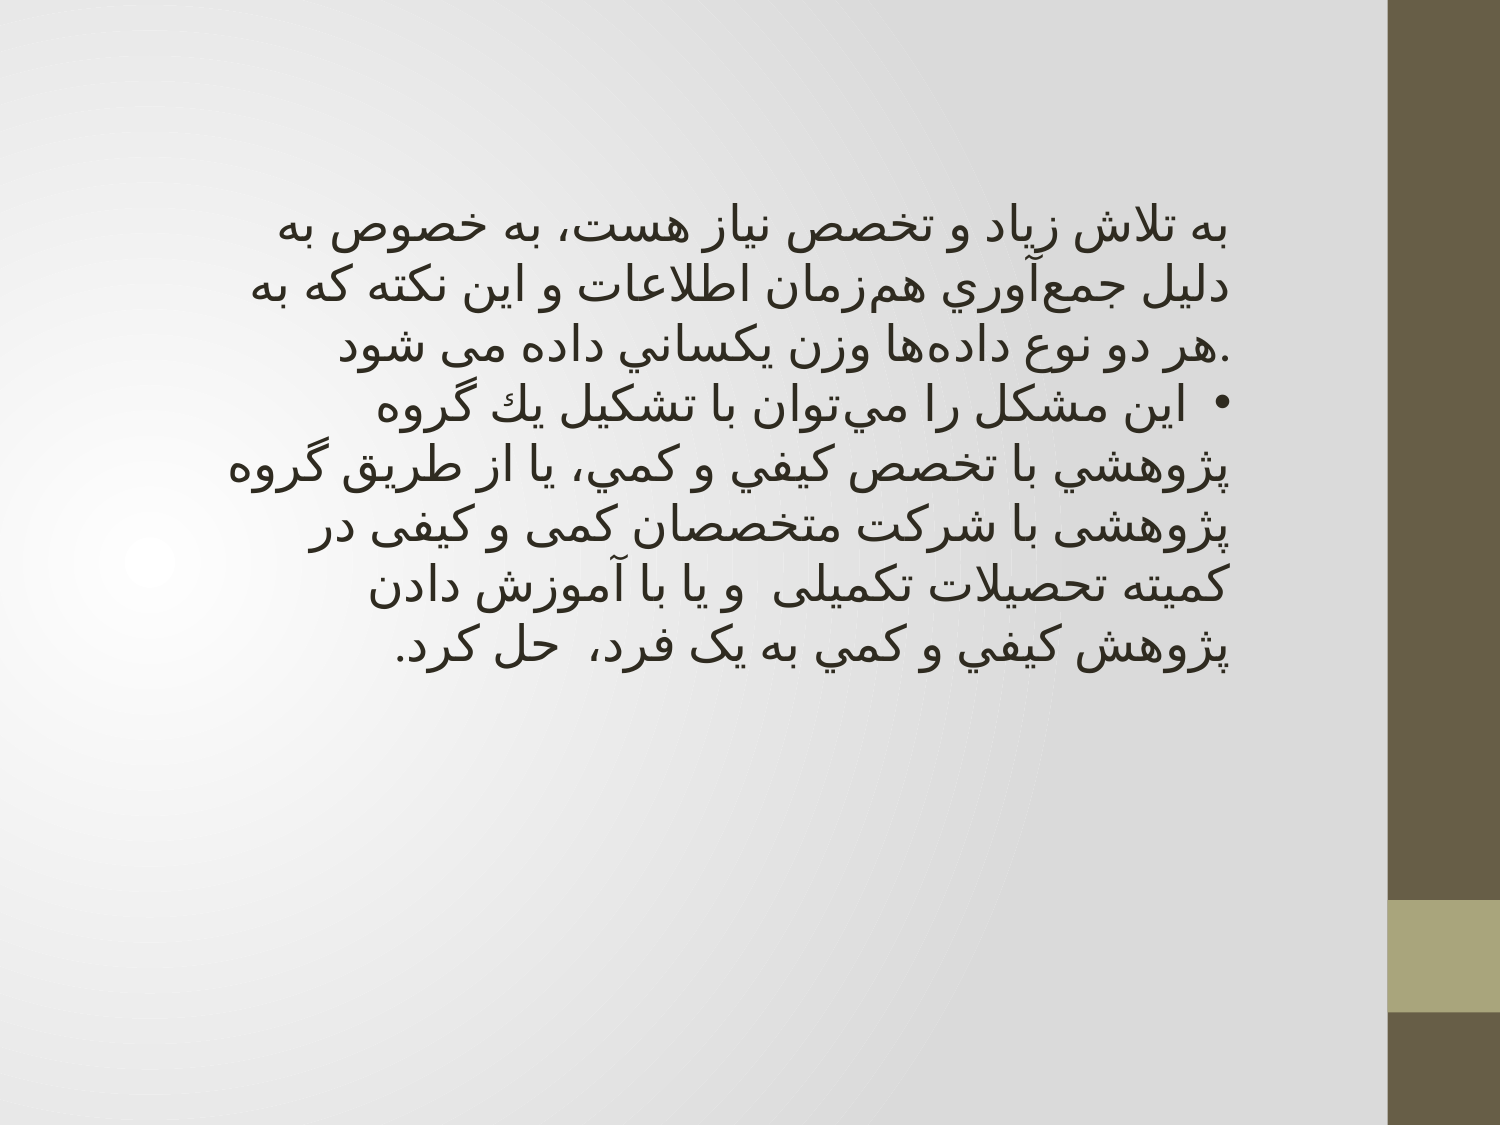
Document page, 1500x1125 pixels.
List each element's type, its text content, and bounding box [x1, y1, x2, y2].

text_box به تلاش زیاد و تخصص نیاز هست، به خصوص به دليل جمع‌آوري هم‌زمان اطلاعات و اين نكته كه به هر دو نوع داده‌ها وزن يكساني داده می شود. اين مشكل را مي‌توان با تشكيل يك گروه پژوهشي با تخصص كيفي و كمي، يا از طريق گروه پژوهشی با شرکت متخصصان کمی و کیفی در کمیته تحصیلات تکمیلی و یا با آموزش دادن پژوهش كيفي و كمي به یک فرد، حل كرد. [194, 124, 1246, 679]
